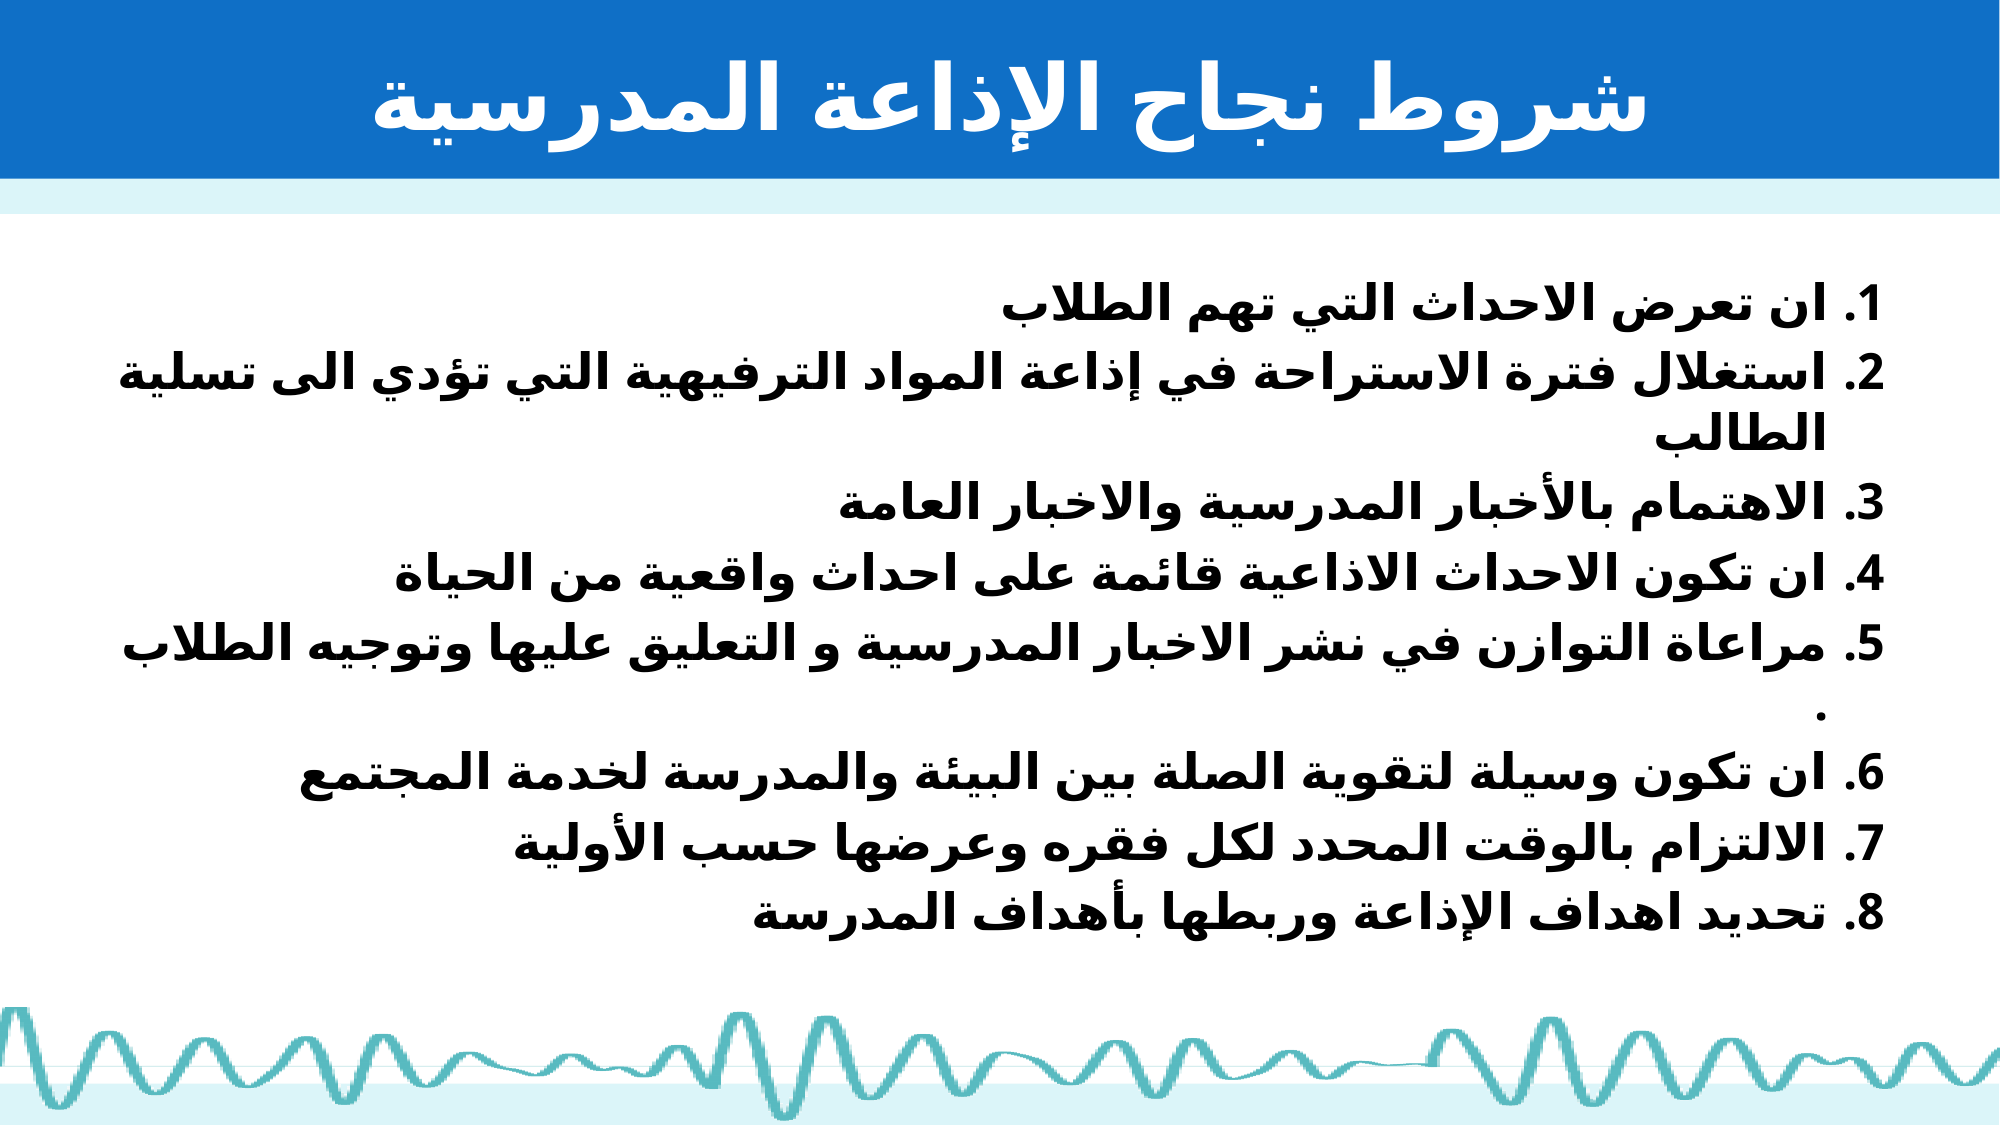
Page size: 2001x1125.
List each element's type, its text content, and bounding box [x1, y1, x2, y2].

list ان تعرض الاحداث التي تهم الطلاب استغلال فترة الاستراحة في إذاعة المواد الترفيهية التي تؤدي الى تسلية الطالب الاهتمام بالأخبار المدرسية والاخبار العامة ان تكون الاحداث الاذاعية قائمة على احداث واقعية من الحياة مراعاة التوازن في نشر الاخبار المدرسية و التعليق عليها وتوجيه الطلاب . ان تكون وسيلة لتقوية الصلة بين البيئة والمدرسة لخدمة المجتمع الالتزام بالوقت المحدد لكل فقره وعرضها حسب الأولية تحديد اهداف الإذاعة وربطها بأهداف المدرسة [99, 262, 1900, 1005]
title شروط نجاح الإذاعة المدرسية [99, 0, 1900, 188]
